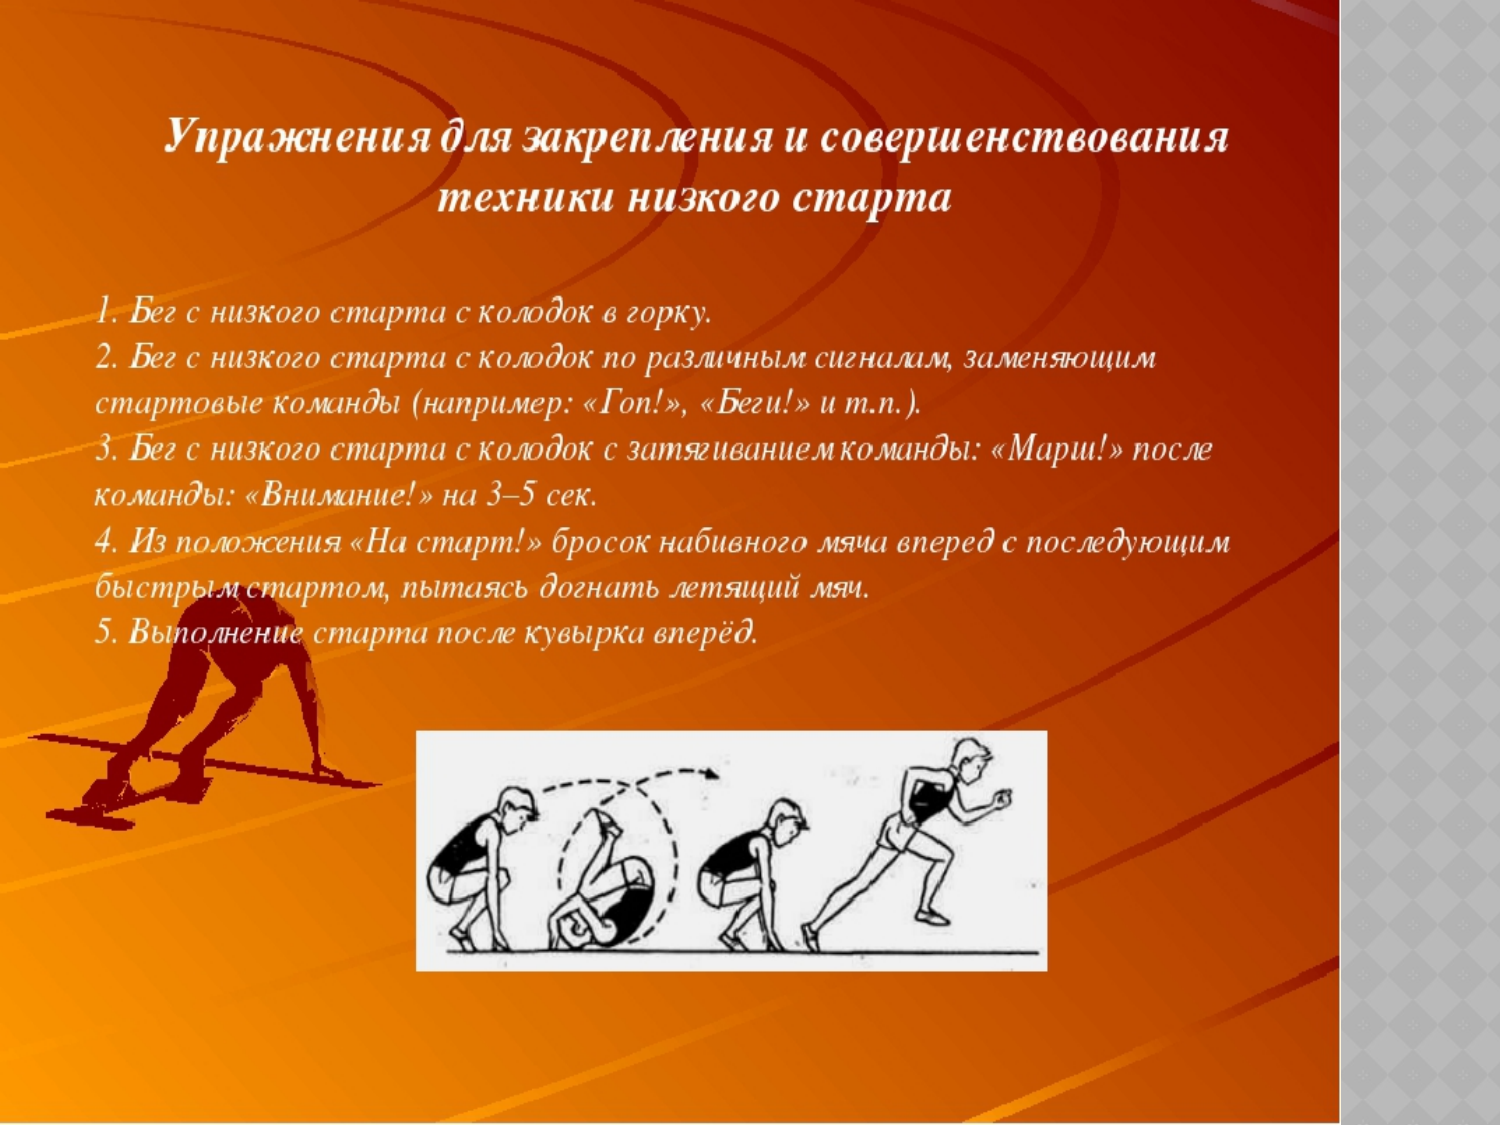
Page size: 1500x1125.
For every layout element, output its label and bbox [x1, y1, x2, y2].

list [0, 0, 1341, 1125]
